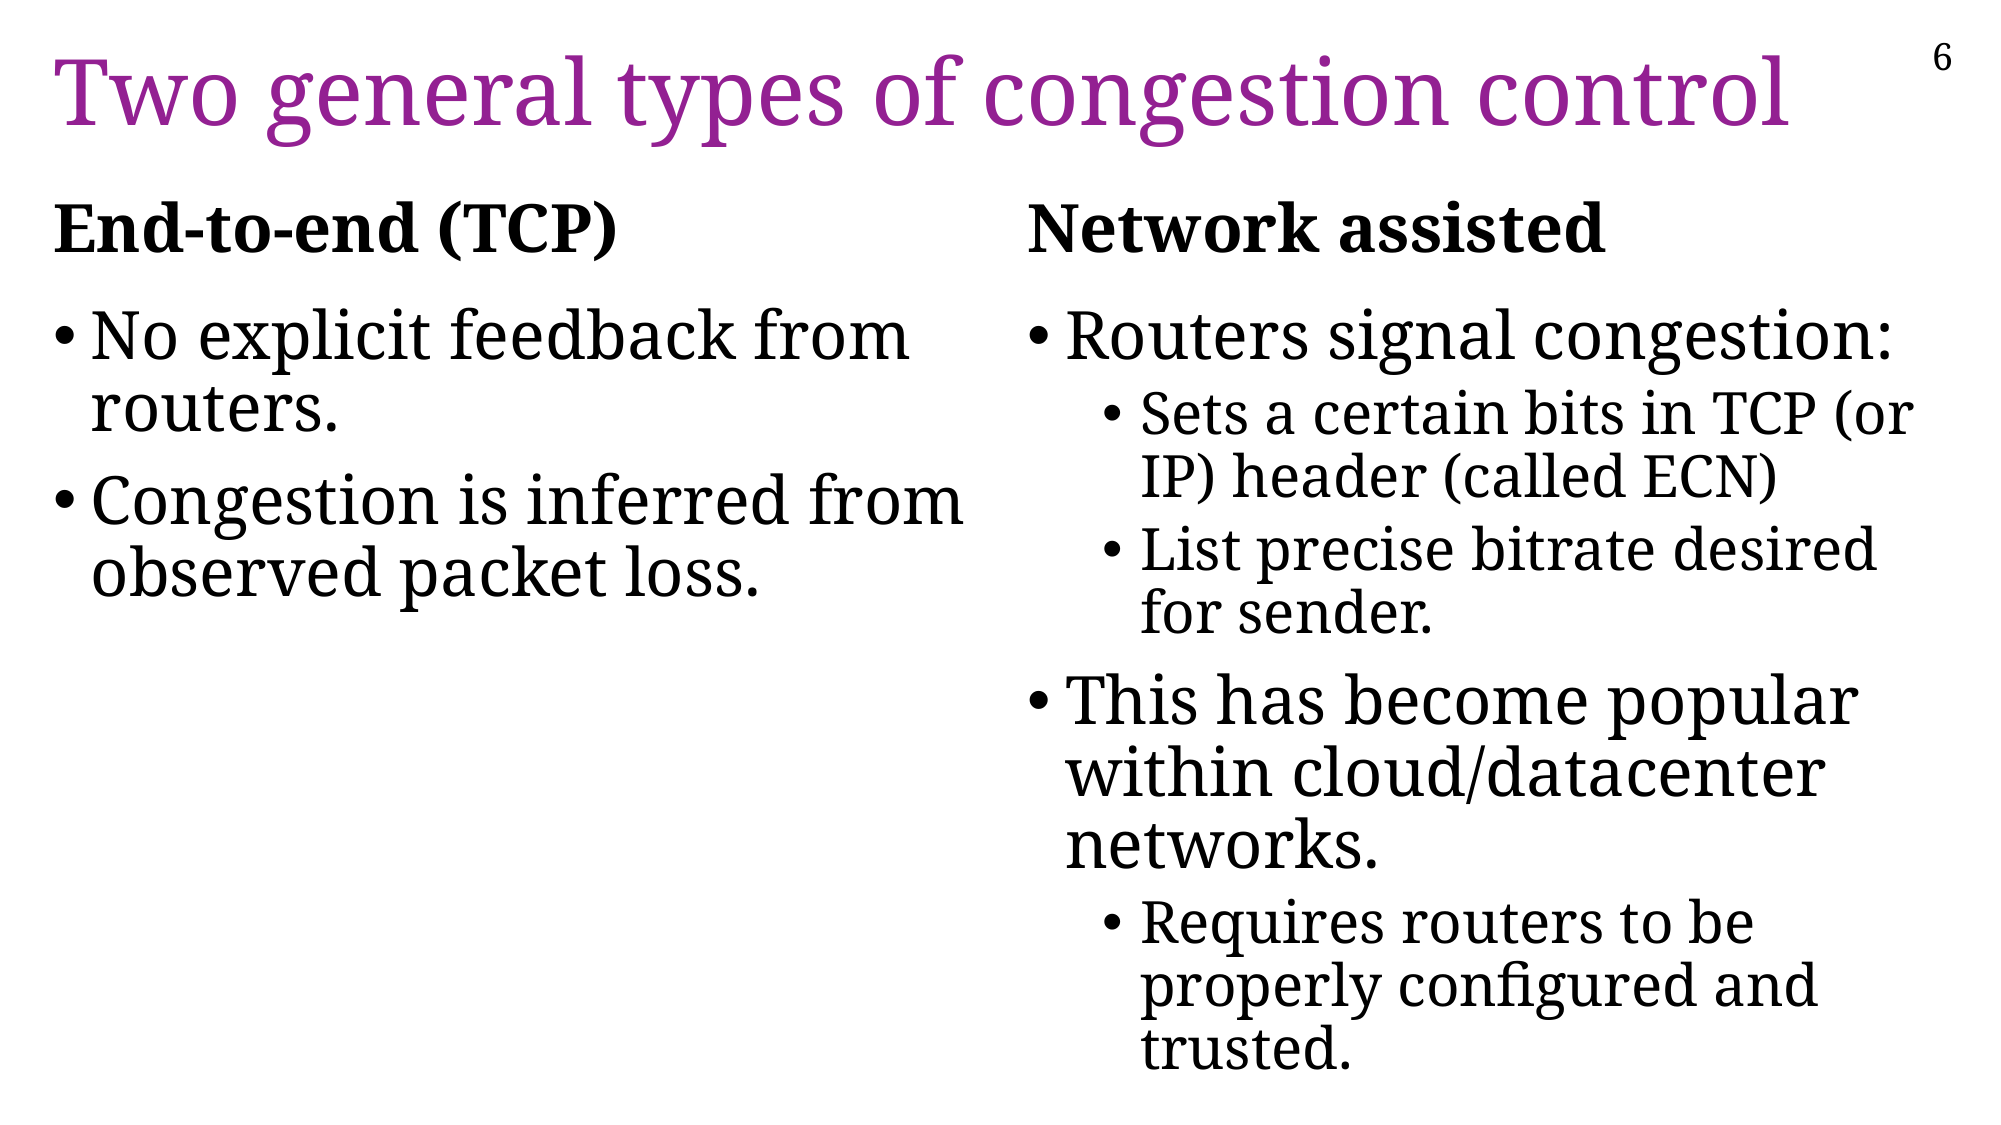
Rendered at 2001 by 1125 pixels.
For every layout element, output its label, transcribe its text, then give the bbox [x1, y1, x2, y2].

list Network assisted [1012, 187, 1966, 275]
list Routers signal congestion: Sets a certain bits in TCP (or IP) header (called ECN) List precise bitrate desired for sender. This has become popular within cloud/datacenter networks. Requires routers to be properly configured and trusted. [1012, 294, 1966, 1104]
list End-to-end (TCP) [38, 187, 984, 275]
title Two general types of congestion control [38, 22, 1966, 168]
list No explicit feedback from routers. Congestion is inferred from observed packet loss. [38, 294, 984, 1104]
